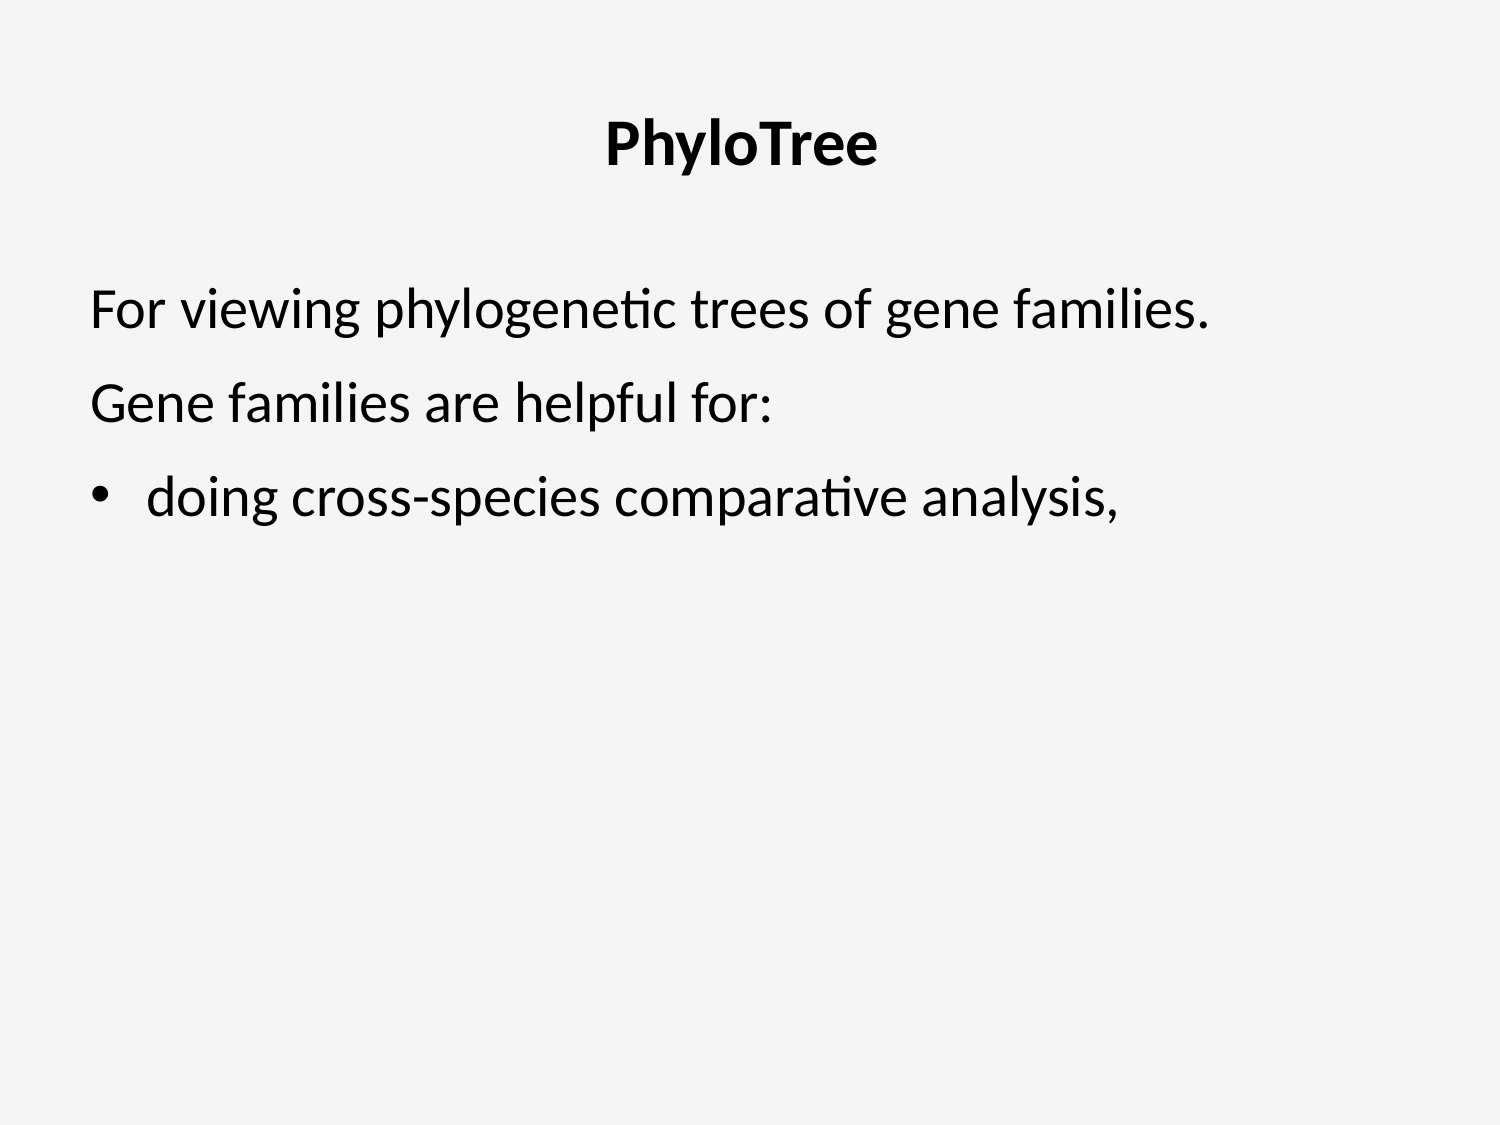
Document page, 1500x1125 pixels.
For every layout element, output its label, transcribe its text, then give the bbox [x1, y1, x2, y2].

list For viewing phylogenetic trees of gene families. Gene families are helpful for: doing cross-species comparative analysis, [75, 262, 1425, 1005]
title PhyloTree [75, 45, 1425, 233]
